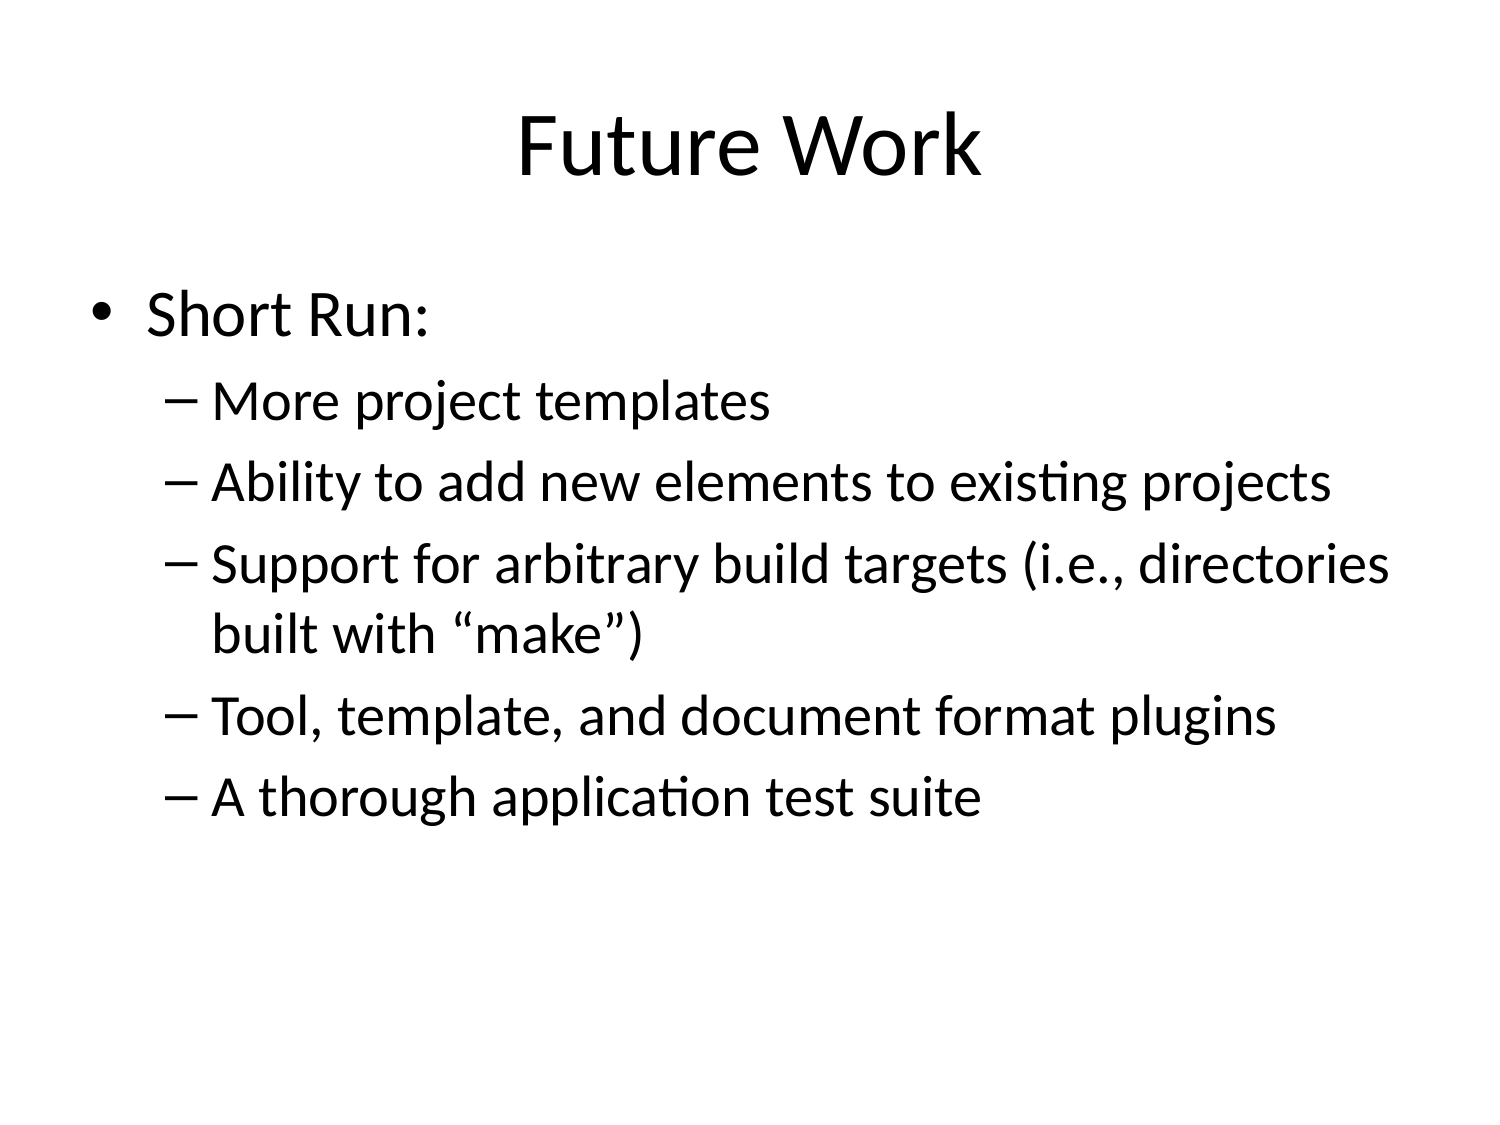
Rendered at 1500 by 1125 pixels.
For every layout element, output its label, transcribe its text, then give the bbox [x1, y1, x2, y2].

title Future Work [75, 45, 1425, 233]
list Short Run: More project templates Ability to add new elements to existing projects Support for arbitrary build targets (i.e., directories built with “make”) Tool, template, and document format plugins A thorough application test suite [75, 262, 1425, 1005]
